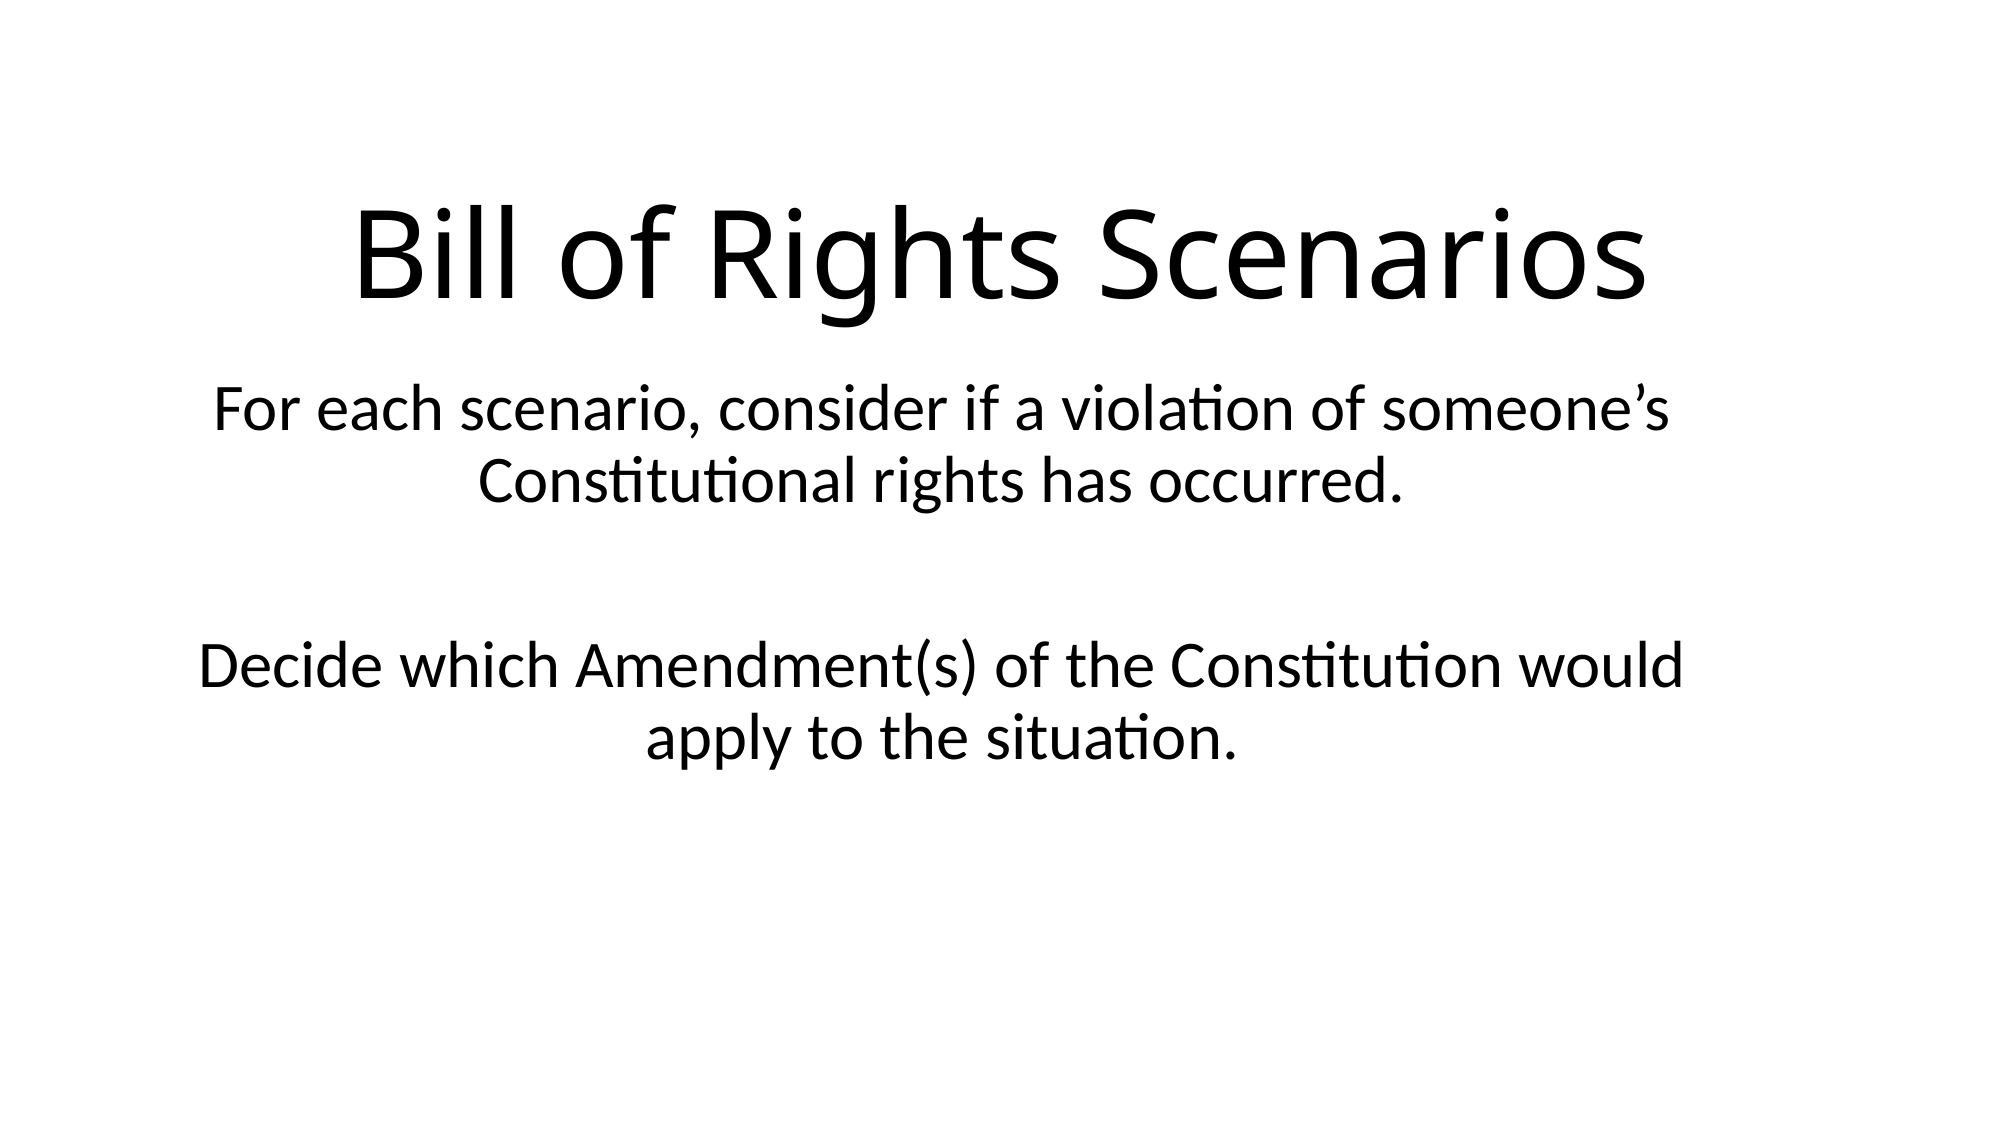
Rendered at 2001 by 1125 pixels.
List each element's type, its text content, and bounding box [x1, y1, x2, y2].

title Bill of Rights Scenarios [249, 184, 1750, 333]
subtitle For each scenario, consider if a violation of someone’s Constitutional rights has occurred. Decide which Amendment(s) of the Constitution would apply to the situation. [135, 365, 1750, 863]
